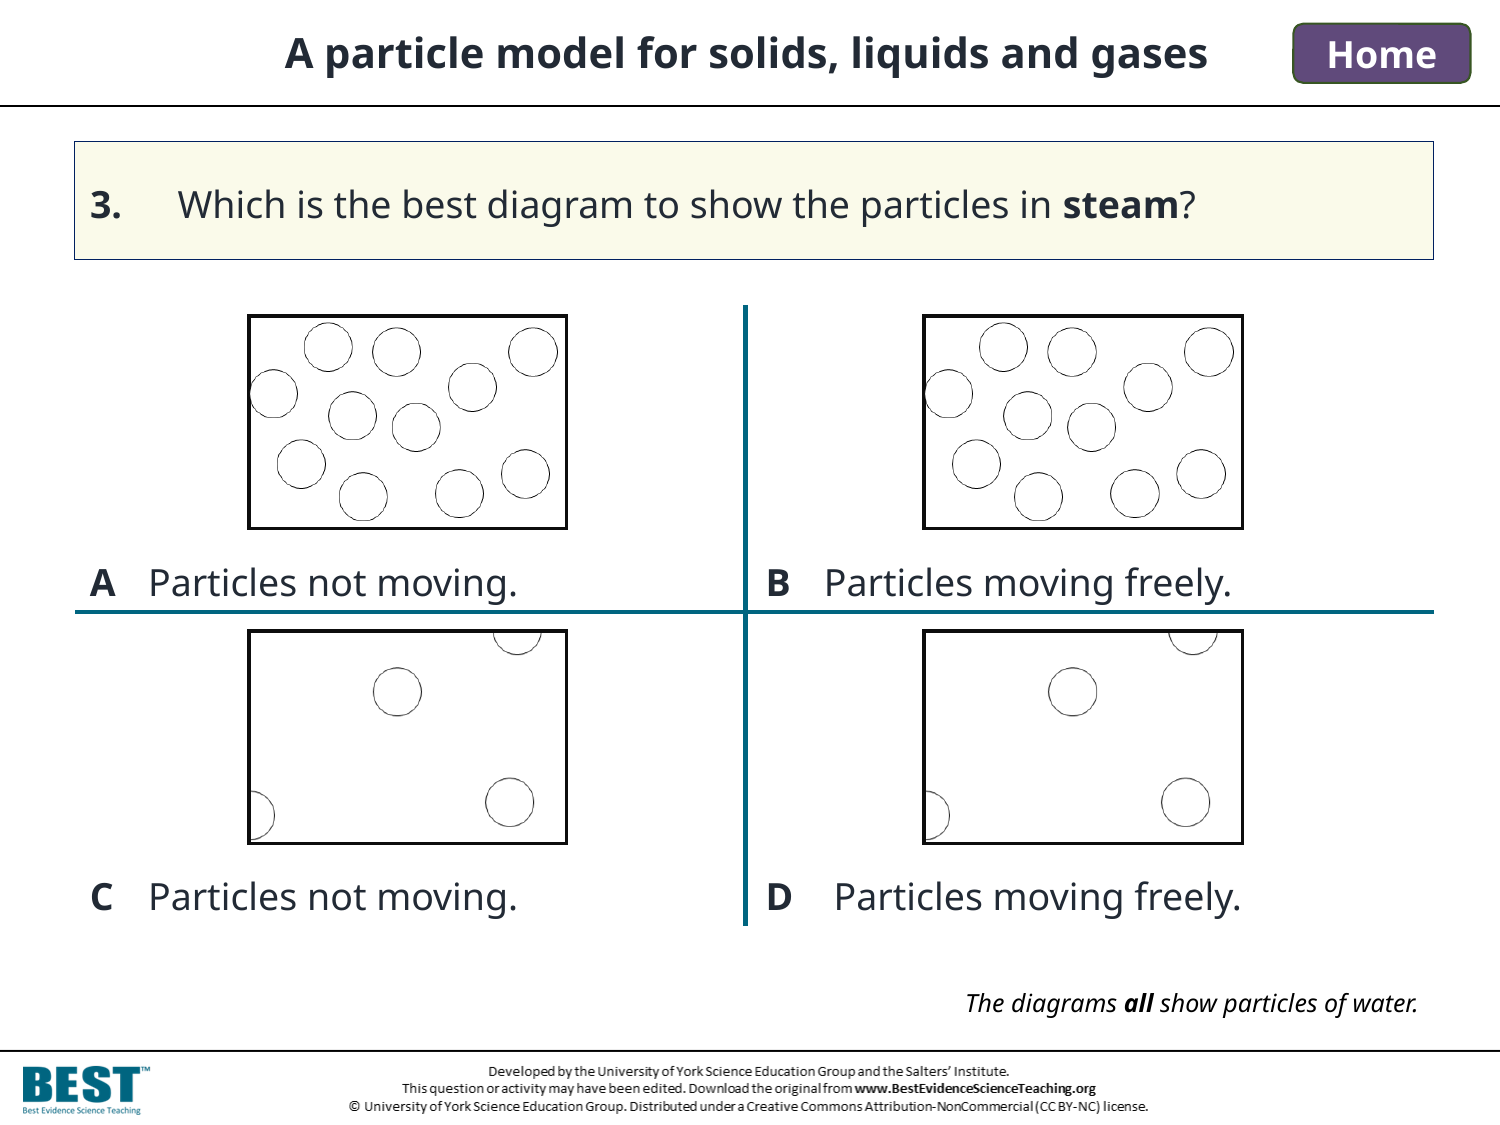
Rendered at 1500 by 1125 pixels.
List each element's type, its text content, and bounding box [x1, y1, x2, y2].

picture [0, 105, 1500, 1125]
text_box Home [1292, 22, 1472, 84]
text_box A particle model for solids, liquids and gases [23, 4, 1471, 99]
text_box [74, 304, 1435, 926]
